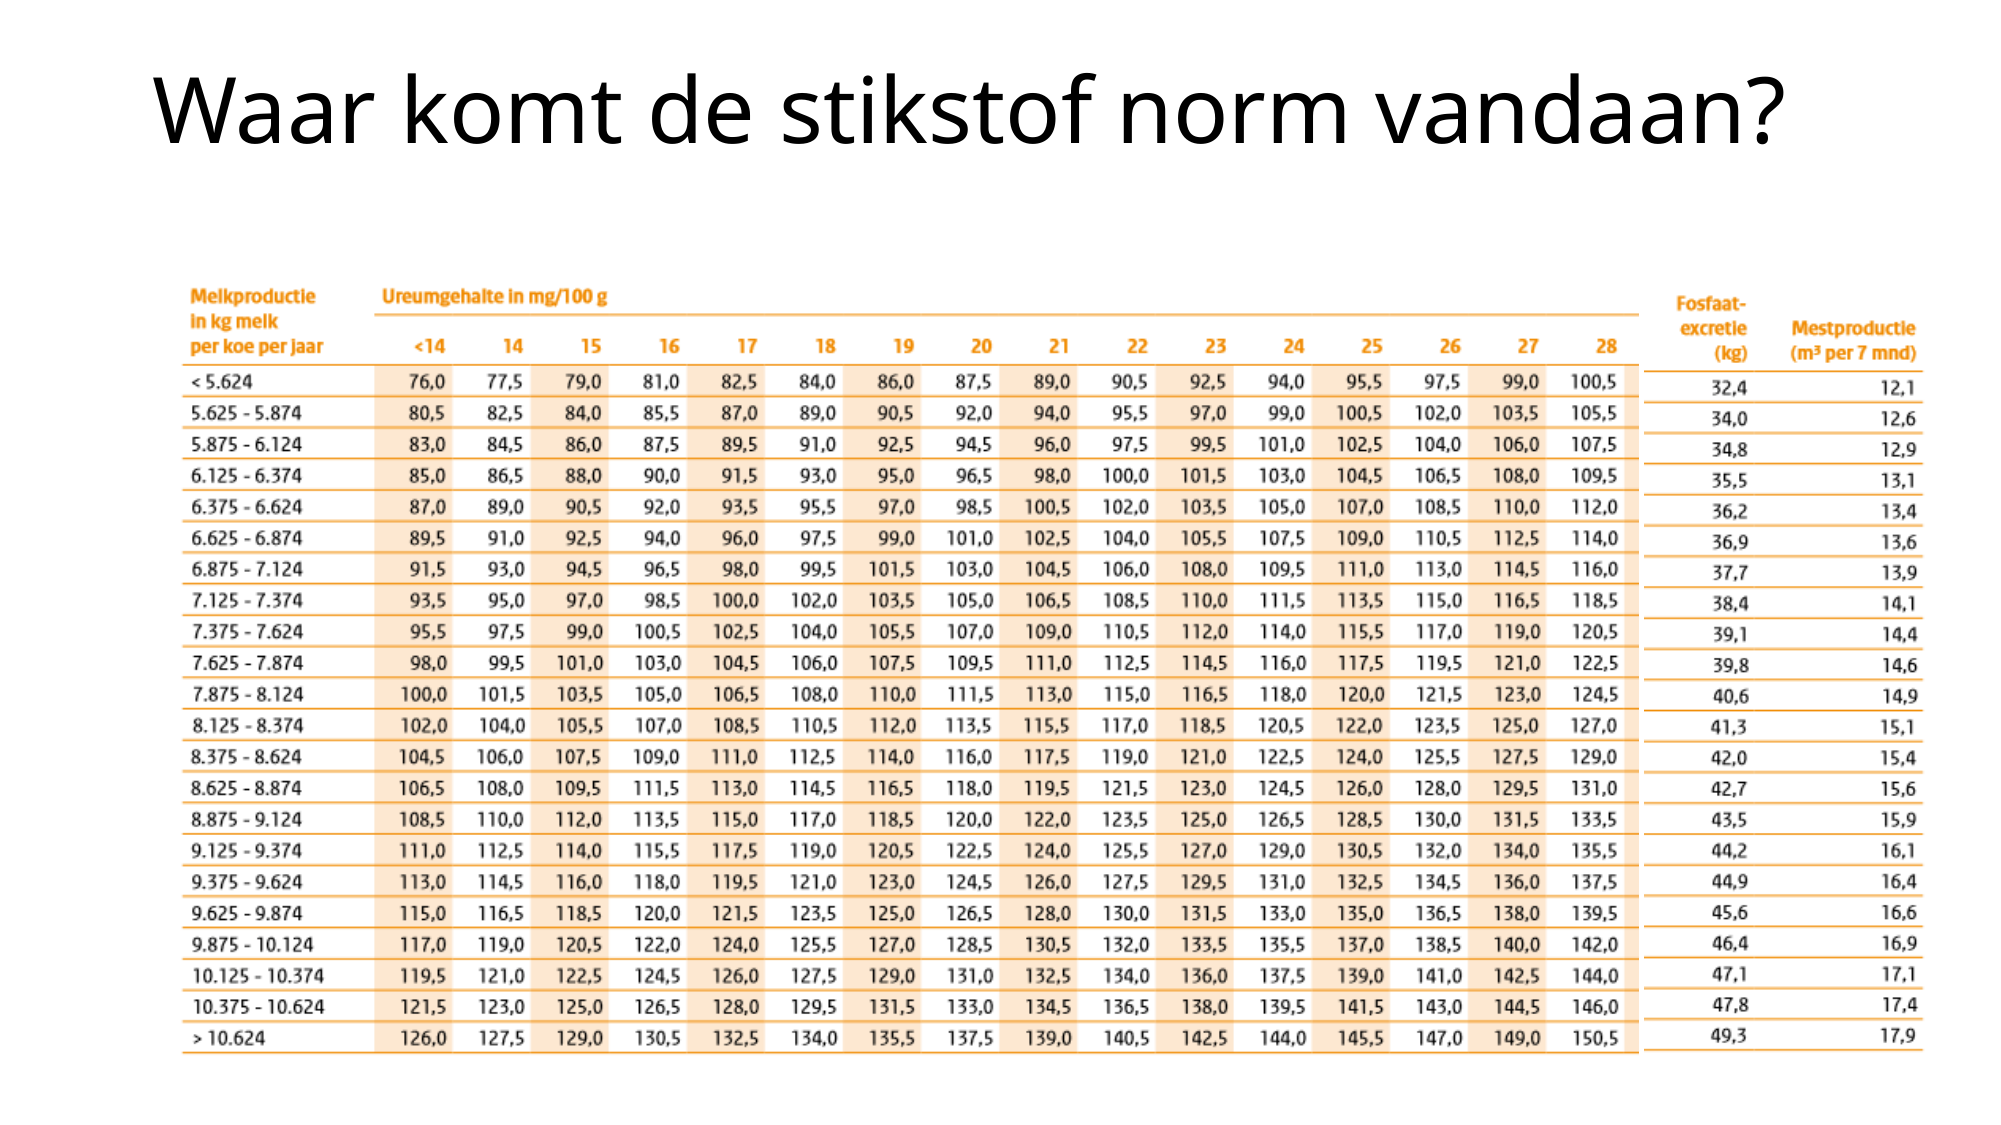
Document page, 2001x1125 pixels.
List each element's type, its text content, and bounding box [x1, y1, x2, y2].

picture [1644, 277, 1973, 1079]
title Waar komt de stikstof norm vandaan? [137, 59, 1863, 278]
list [161, 263, 1639, 1079]
